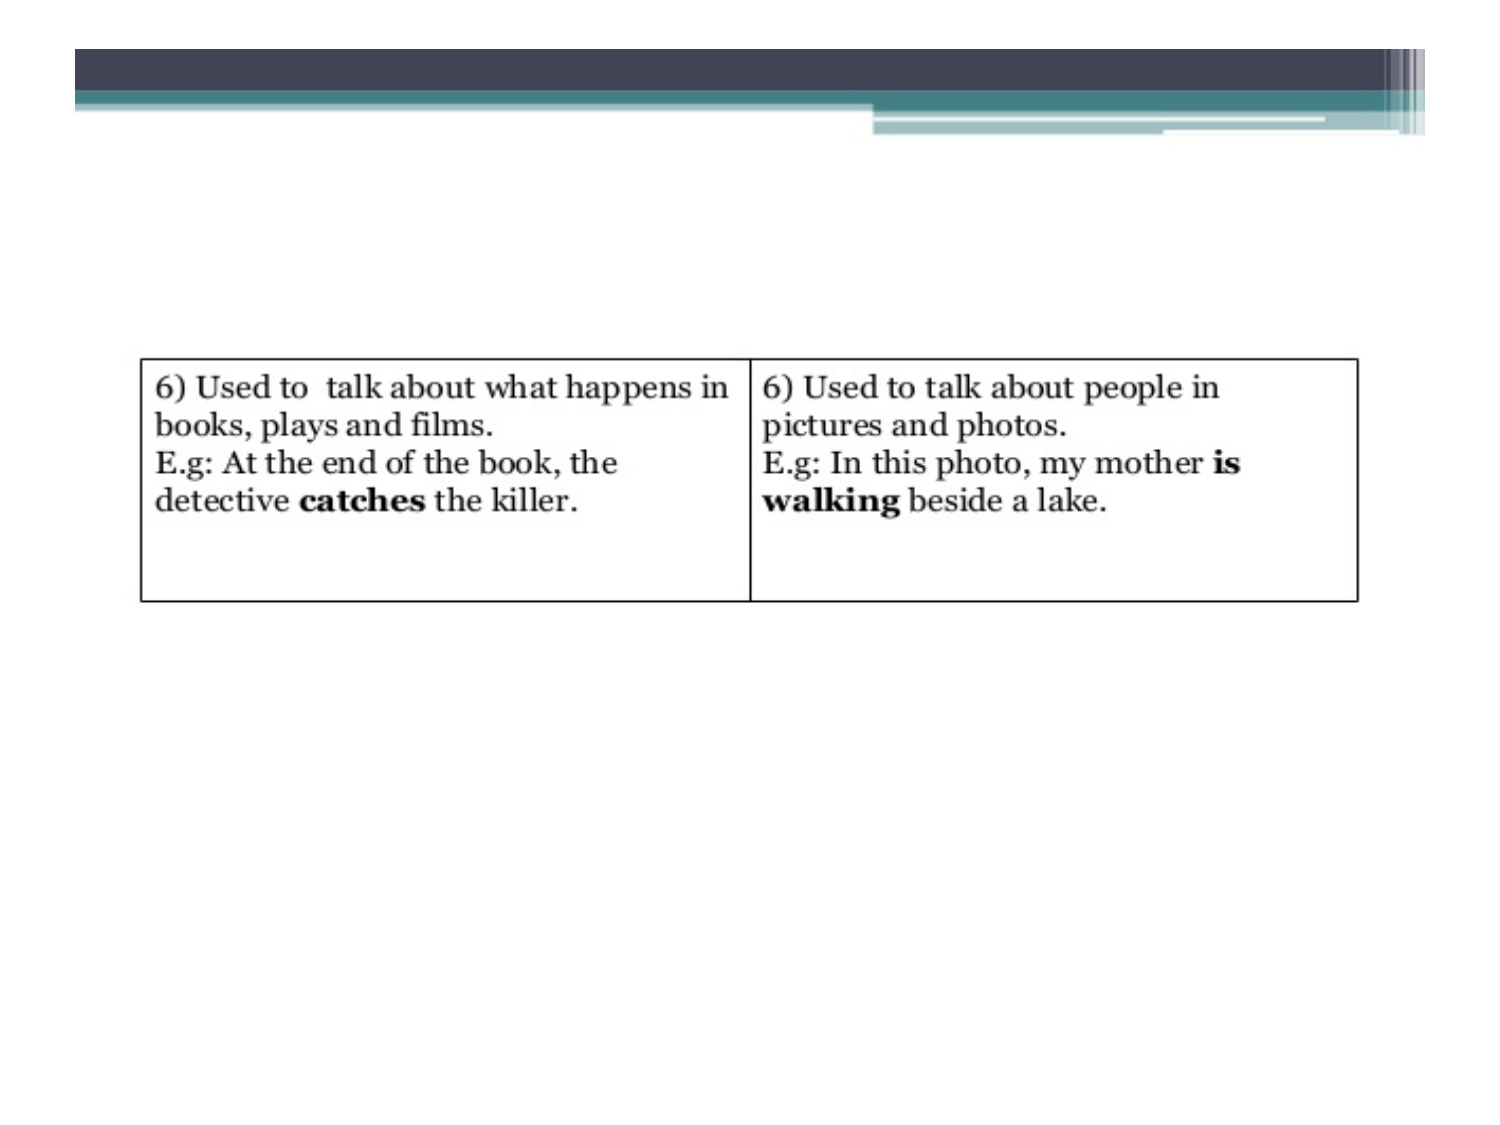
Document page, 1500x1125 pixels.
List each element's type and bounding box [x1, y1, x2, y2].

picture [74, 49, 1426, 1001]
